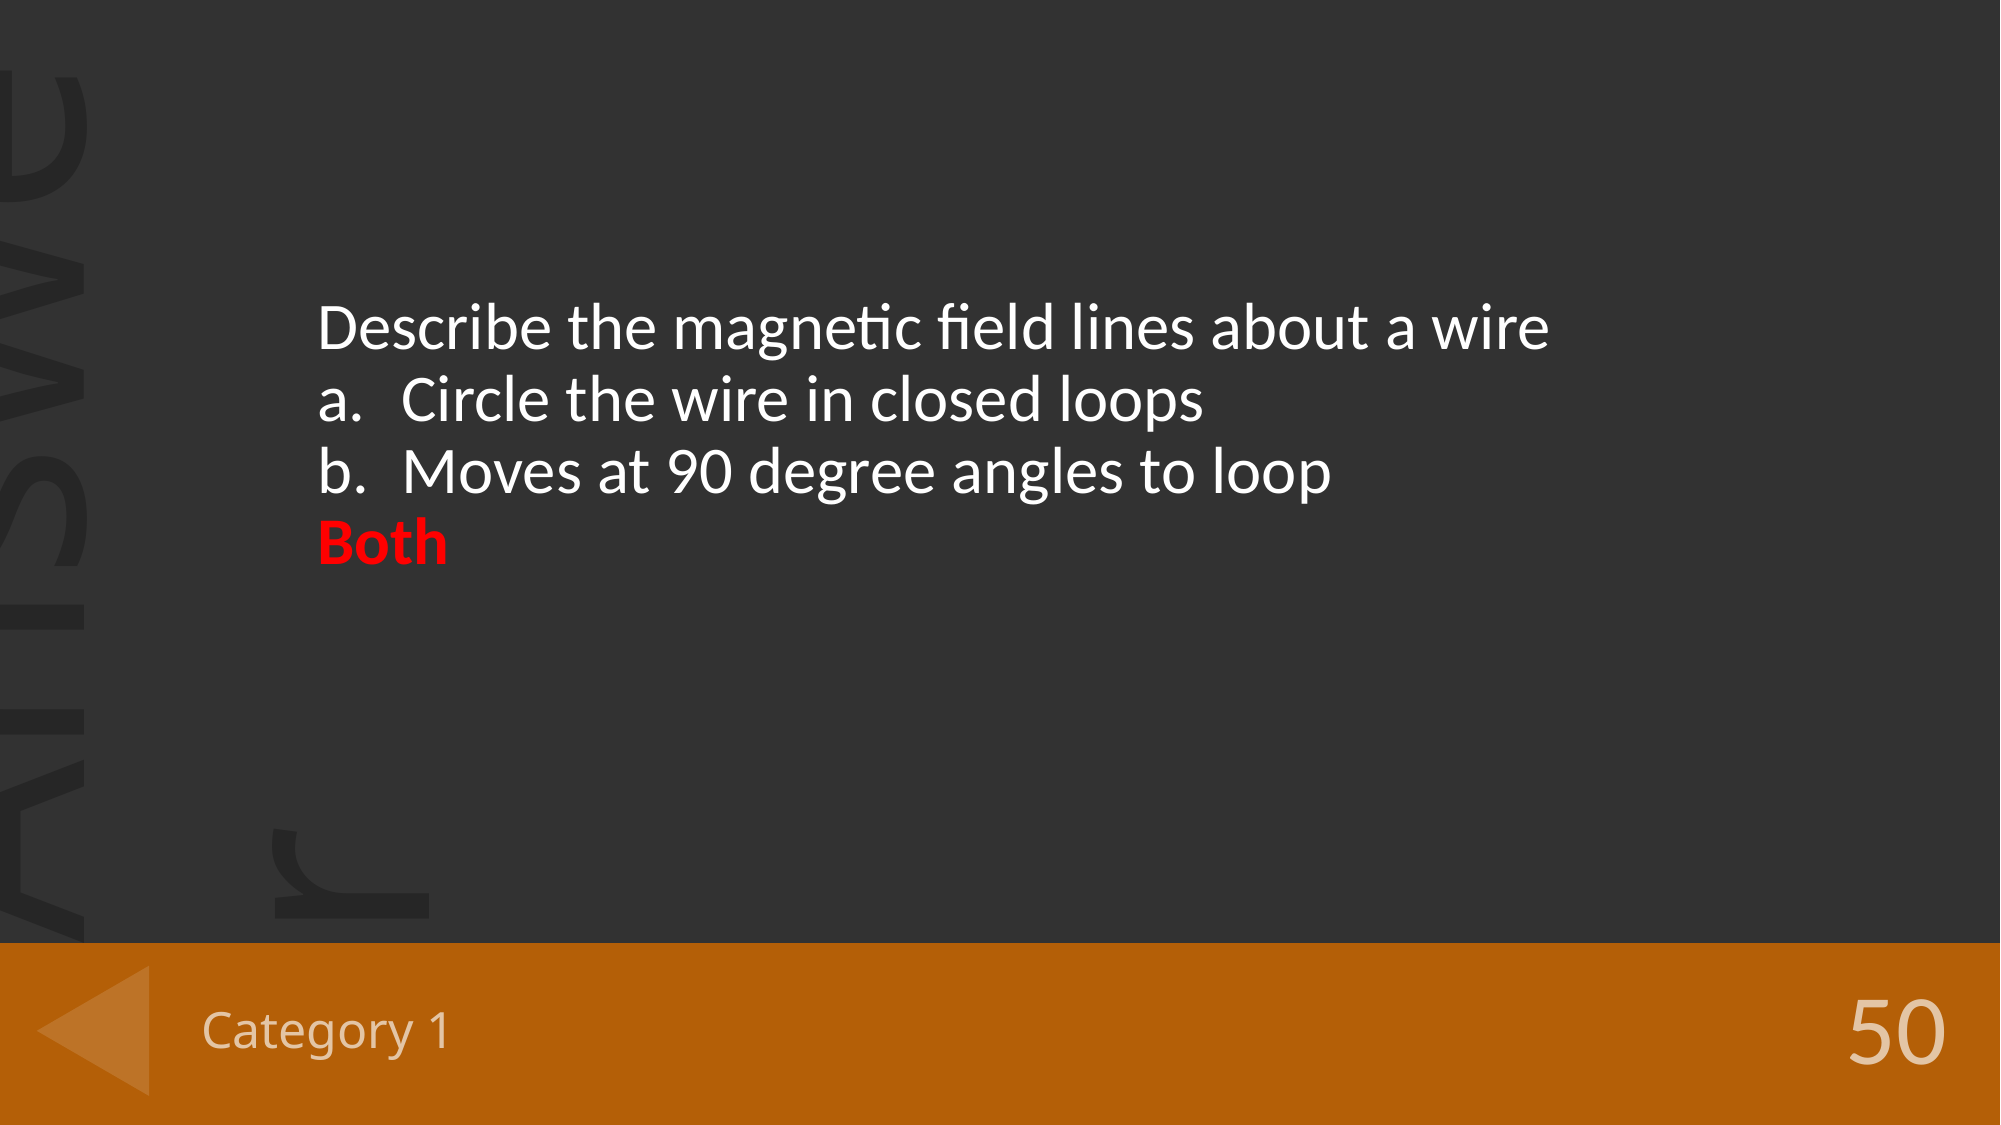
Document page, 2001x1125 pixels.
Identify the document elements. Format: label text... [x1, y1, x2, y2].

list Describe the magnetic field lines about a wire Circle the wire in closed loops Moves at 90 degree angles to loop Both [302, 307, 1760, 636]
list 50 [1494, 967, 1963, 1097]
title Category 1 [185, 967, 1494, 1097]
